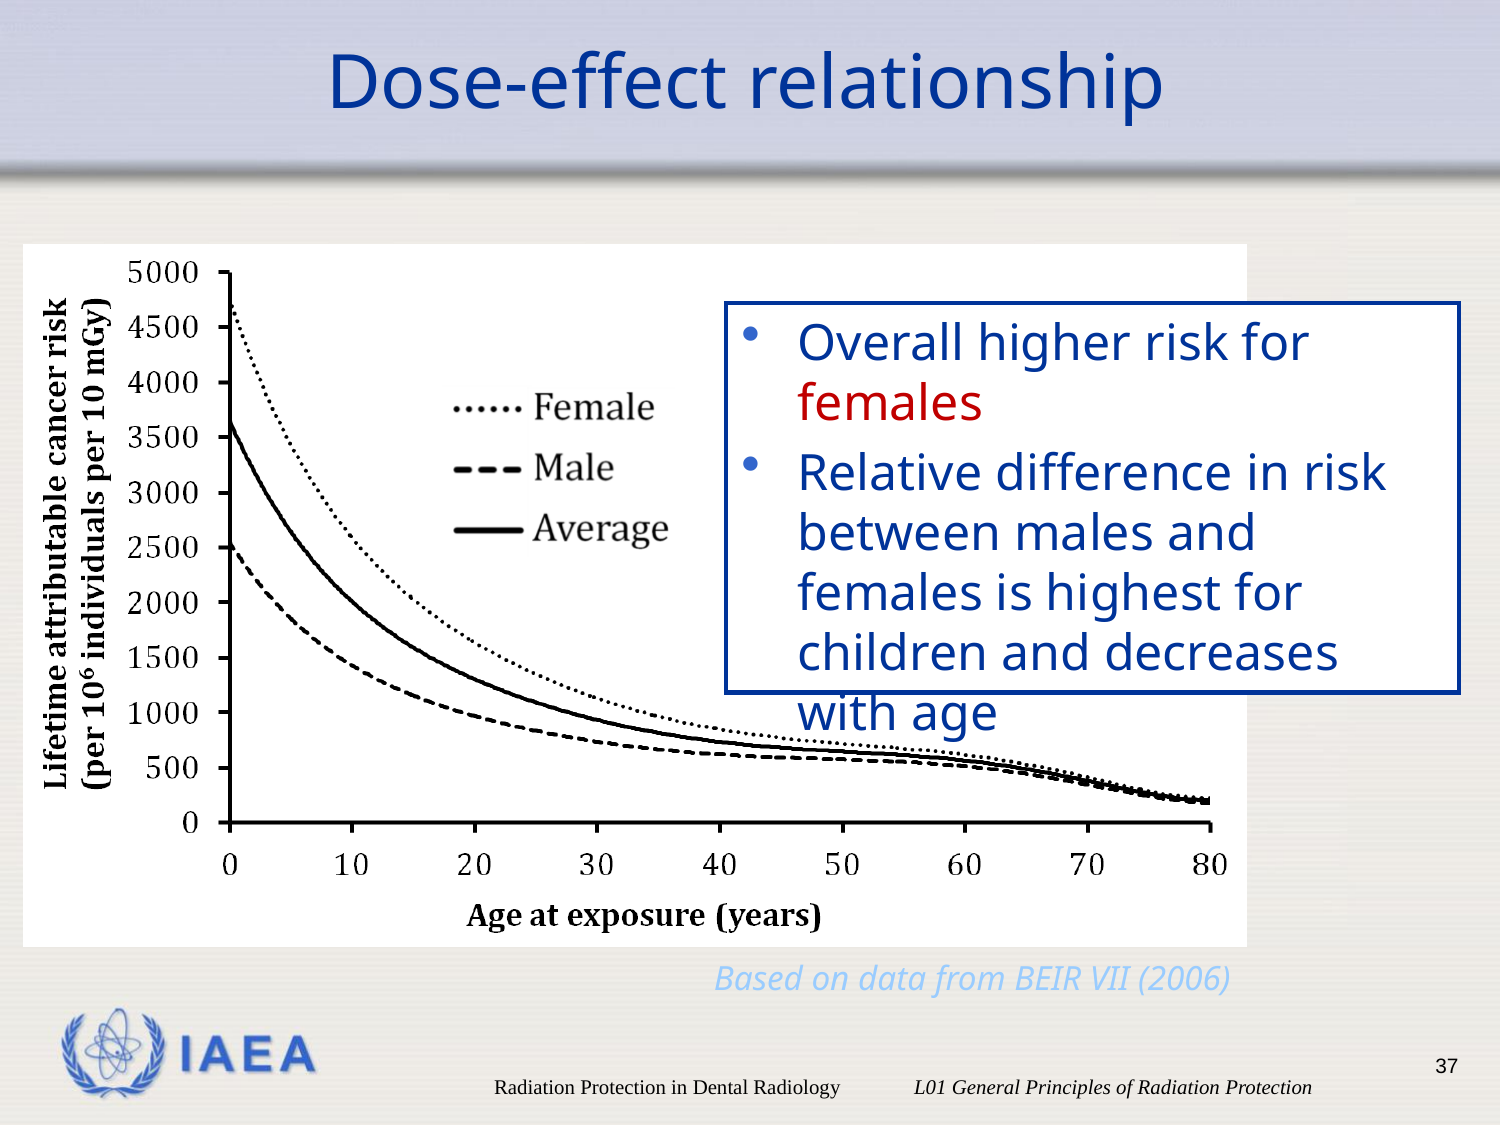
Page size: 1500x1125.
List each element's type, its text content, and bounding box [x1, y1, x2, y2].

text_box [442, 385, 676, 559]
text_box Based on data from BEIR VII (2006) [147, 955, 1247, 1004]
text_box Radiation Protection in Dental Radiology L01 General Principles of Radiation Protection [454, 1065, 1353, 1106]
picture [0, 0, 1500, 1125]
title Dose-effect relationship [46, 15, 1447, 142]
list Overall higher risk for females Relative difference in risk between males and females is highest for children and decreases with age [1251, 302, 1459, 693]
slide_number 37 [1389, 1044, 1474, 1093]
